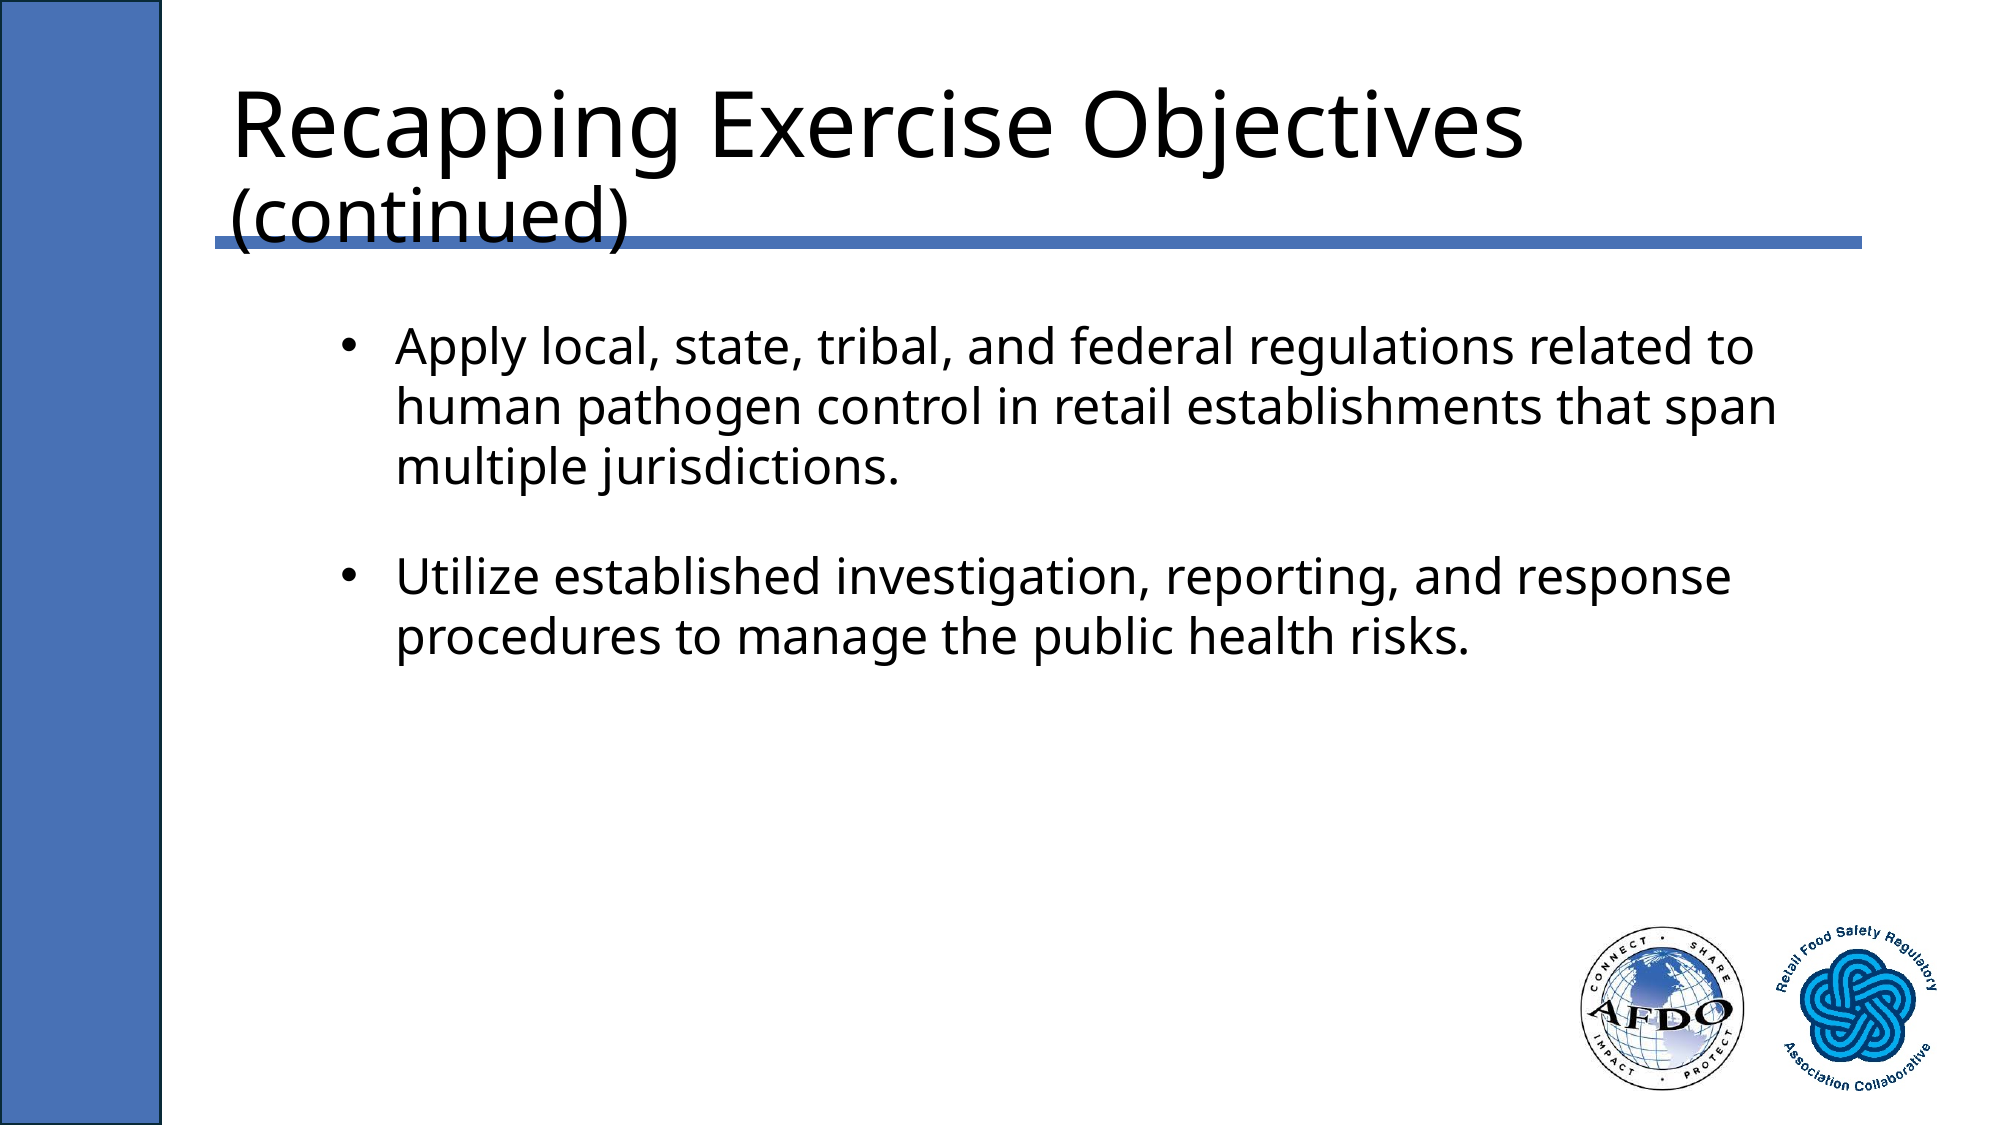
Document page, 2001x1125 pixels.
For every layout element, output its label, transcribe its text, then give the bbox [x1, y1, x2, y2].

picture [1579, 925, 1745, 1091]
list Apply local, state, tribal, and federal regulations related to human pathogen control in retail establishments that span multiple jurisdictions. Utilize established investigation, reporting, and response procedures to manage the public health risks. [215, 306, 1863, 676]
picture [1776, 925, 1937, 1091]
title Recapping Exercise Objectives (continued) [215, 110, 1863, 227]
